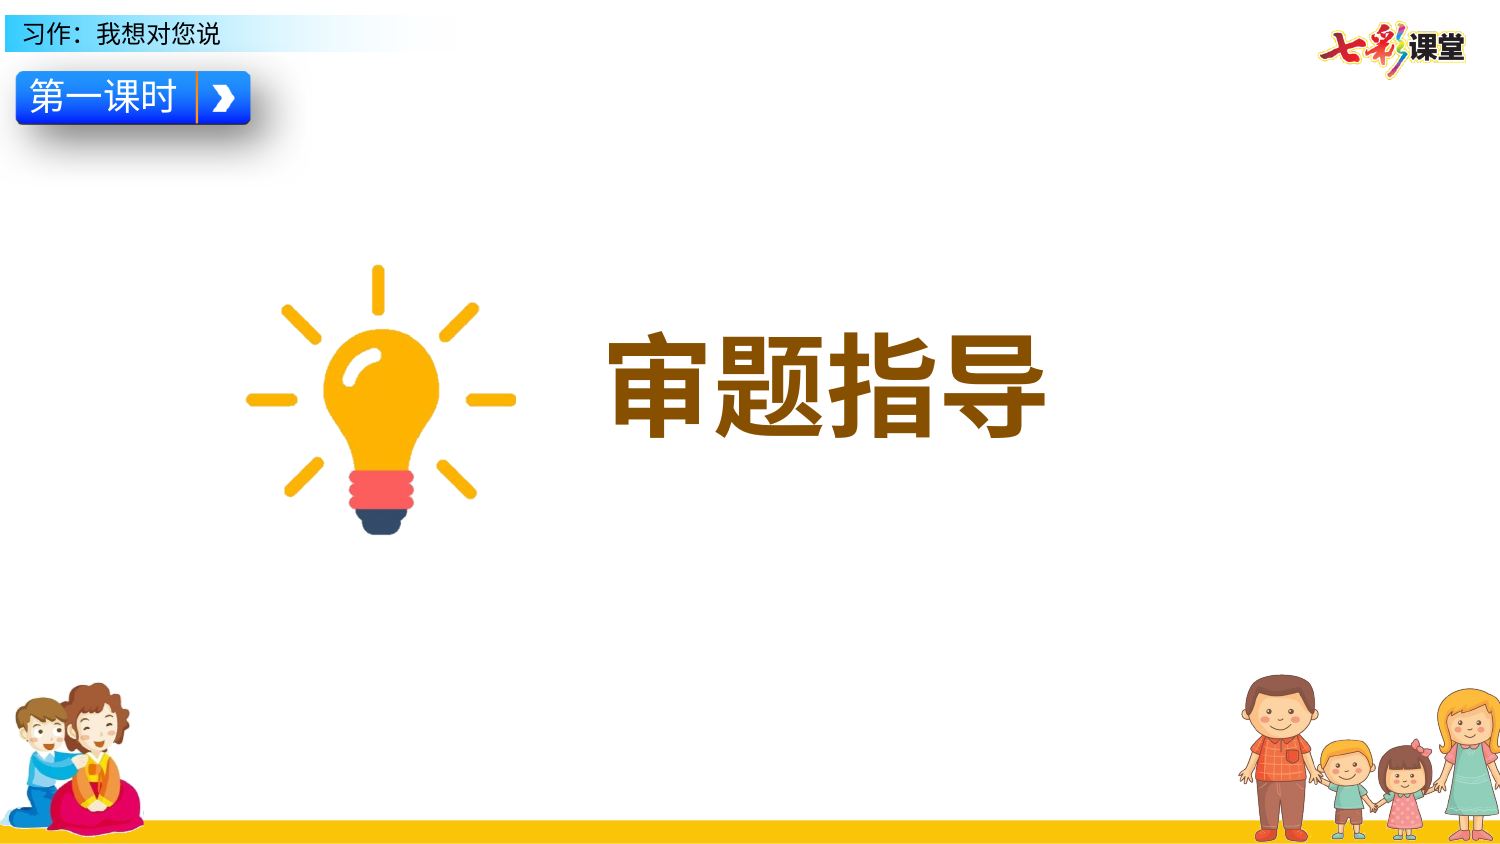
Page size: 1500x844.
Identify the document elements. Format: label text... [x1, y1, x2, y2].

picture [1316, 20, 1468, 80]
picture [14, 69, 251, 126]
picture [210, 239, 539, 568]
text_box 审题指导 [589, 310, 1075, 457]
picture [0, 672, 144, 844]
picture [1226, 608, 1500, 844]
